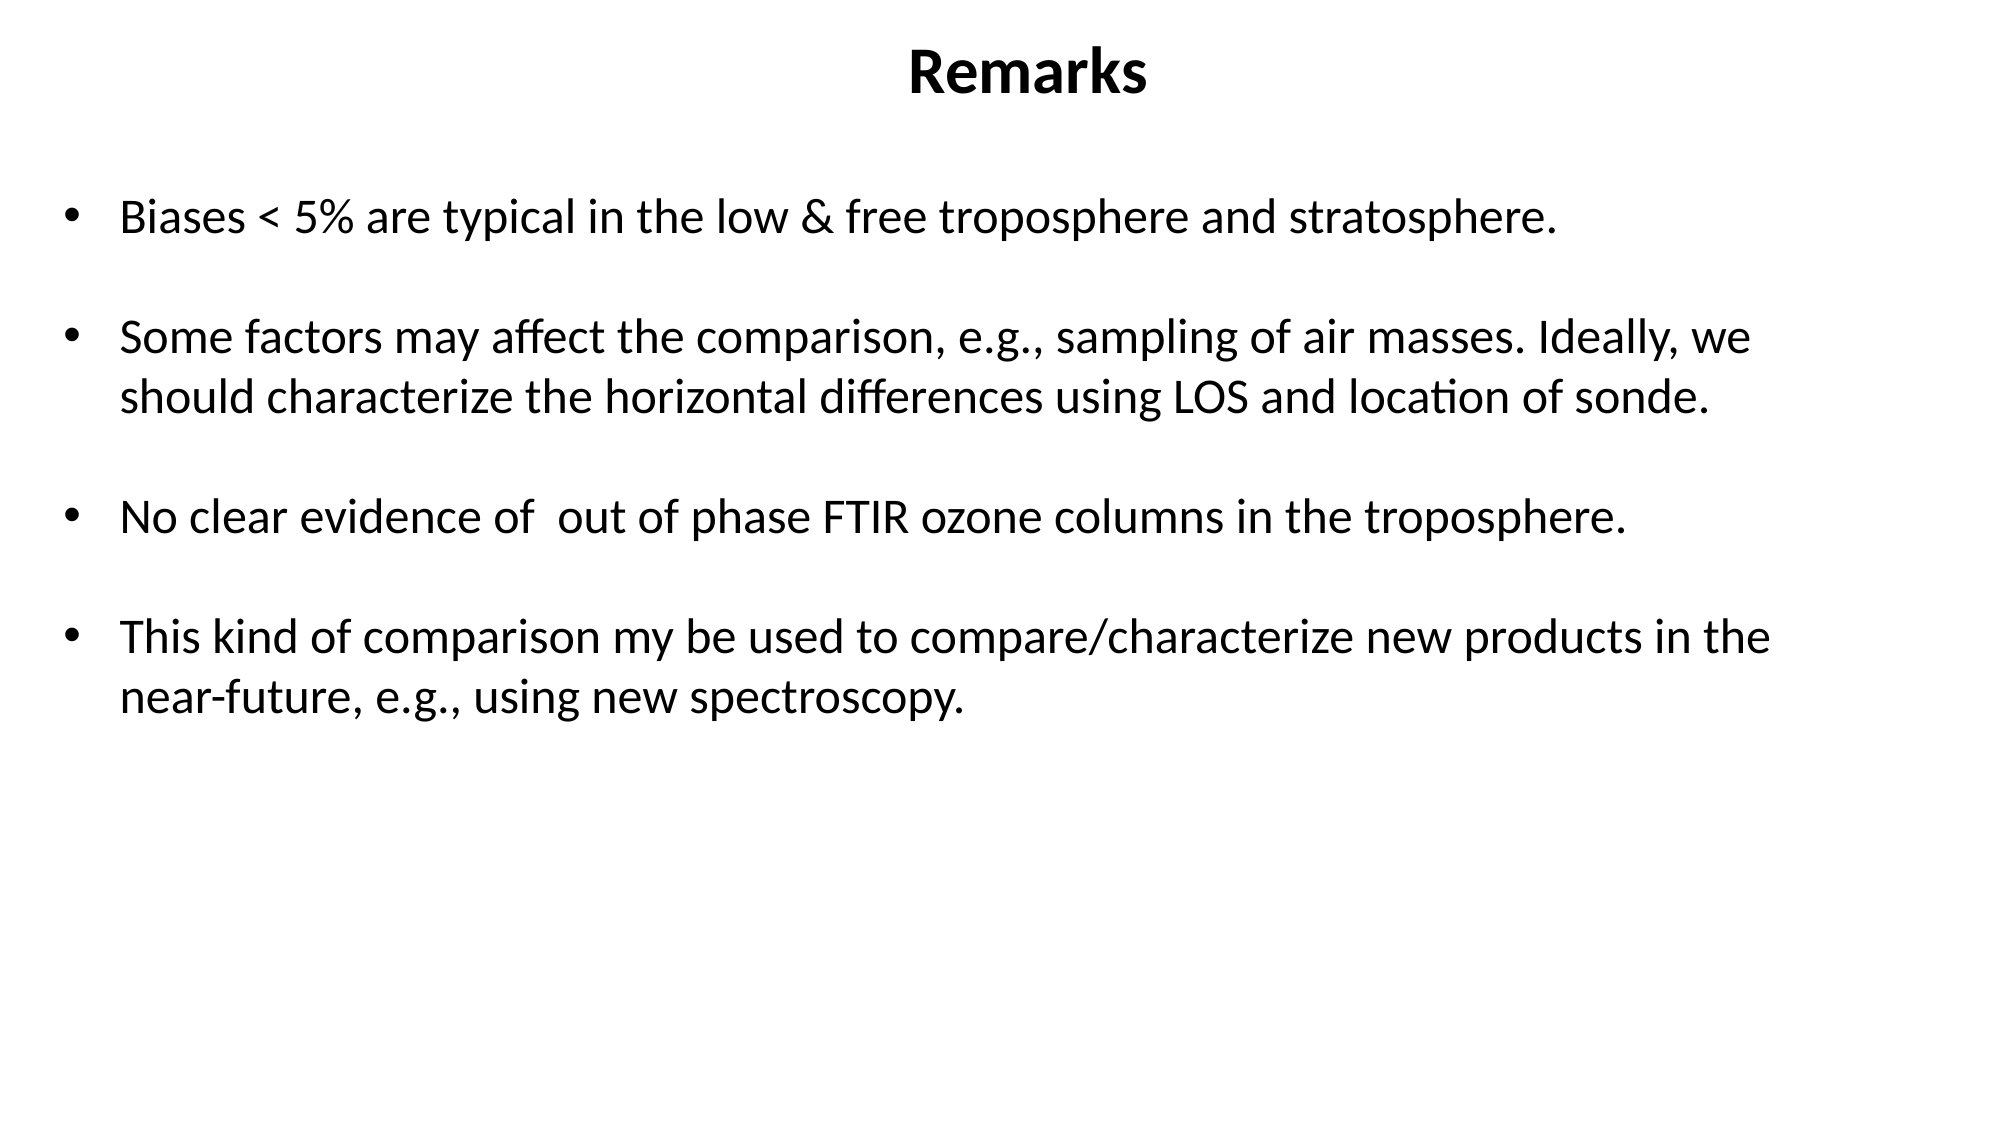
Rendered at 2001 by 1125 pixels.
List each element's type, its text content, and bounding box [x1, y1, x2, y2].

text_box Remarks [893, 19, 1200, 115]
text_box Biases < 5% are typical in the low & free troposphere and stratosphere. Some factors may affect the comparison, e.g., sampling of air masses. Ideally, we should characterize the horizontal differences using LOS and location of sonde. No clear evidence of out of phase FTIR ozone columns in the troposphere. This kind of comparison my be used to compare/characterize new products in the near-future, e.g., using new spectroscopy. [48, 176, 1800, 732]
